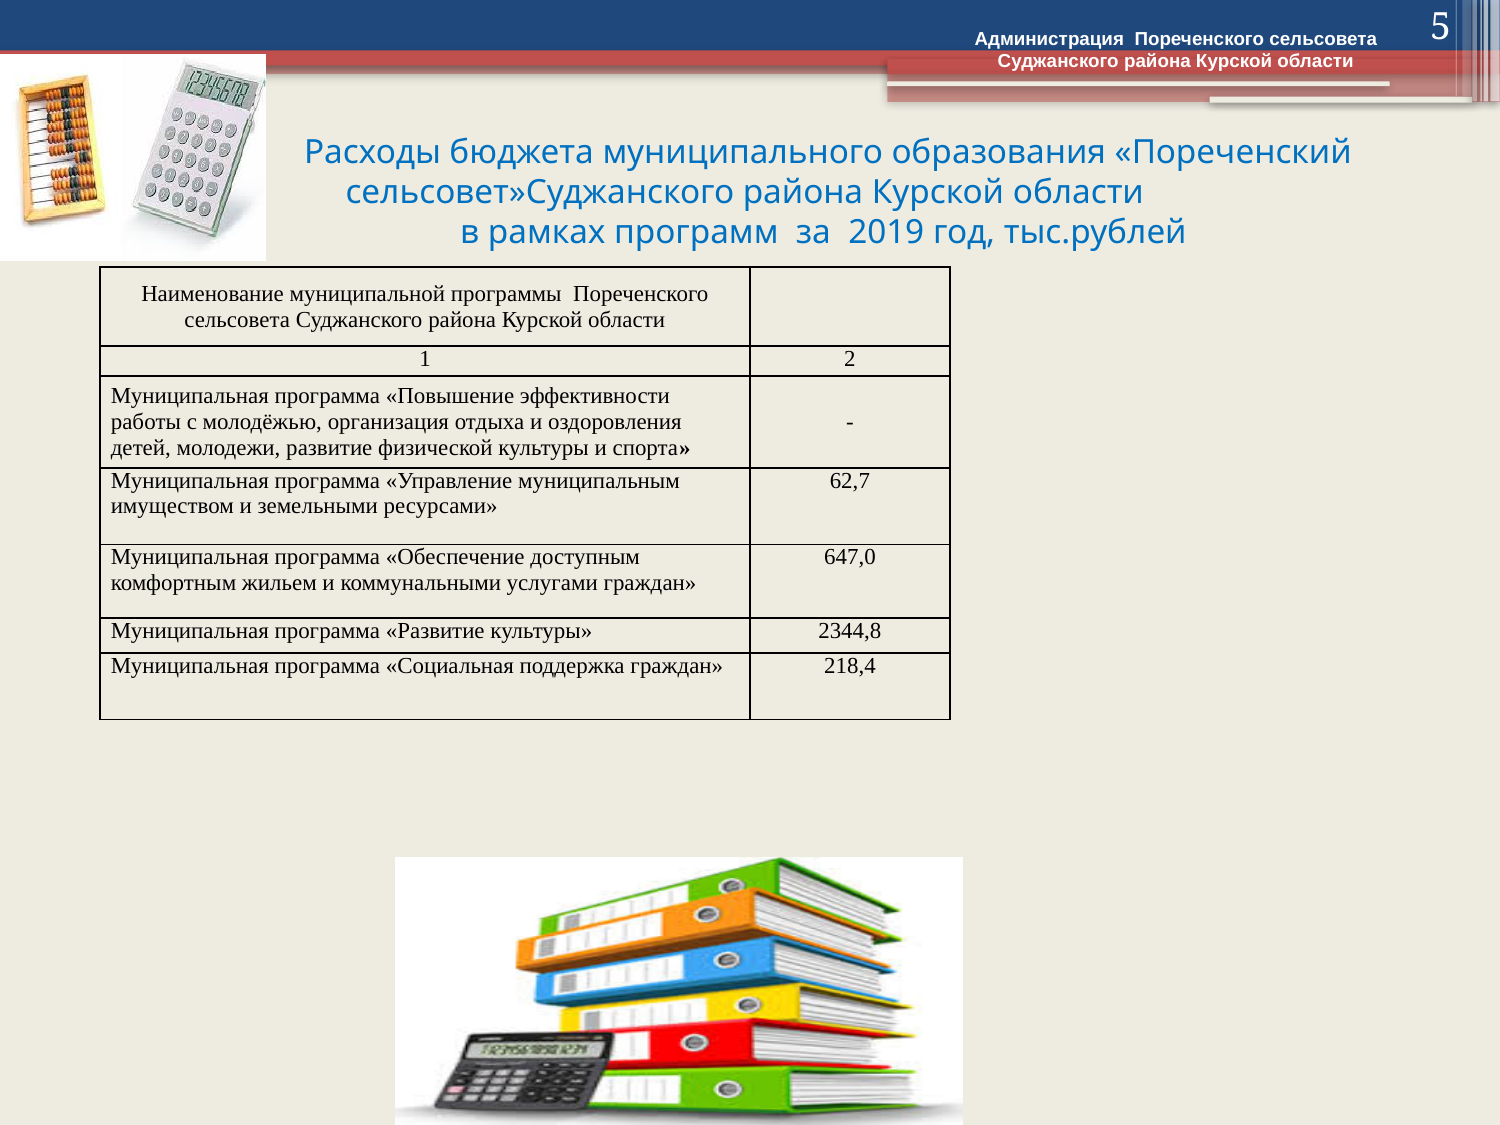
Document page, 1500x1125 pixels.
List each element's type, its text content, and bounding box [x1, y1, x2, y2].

table_cell Муниципальная программа «Социальная поддержка граждан» [101, 654, 749, 719]
table_cell 2 [751, 347, 949, 375]
title Расходы бюджета муниципального образования «Пореченский сельсовет»Суджанского района Курской области в рамках программ за 2019 год, тыс.рублей [271, 125, 1500, 256]
table_header [751, 268, 949, 345]
table_cell 218,4 [751, 654, 949, 719]
picture [395, 857, 963, 1125]
table_cell Муниципальная программа «Управление муниципальным имуществом и земельными ресурсами» [101, 469, 749, 544]
text_box Администрация Пореченского сельсовета Суджанского района Курской области [942, 19, 1409, 79]
table_cell Муниципальная программа «Развитие культуры» [101, 619, 749, 652]
table_cell 1 [101, 347, 749, 375]
table_cell Муниципальная программа «Повышение эффективности работы с молодёжью, организация отдыха и оздоровления детей, молодежи, развитие физической культуры и спорта» [101, 377, 749, 467]
table_cell - [751, 377, 949, 467]
table_cell Муниципальная программа «Обеспечение доступным комфортным жильем и коммунальными услугами граждан» [101, 545, 749, 617]
picture [0, 54, 266, 261]
table_header Наименование муниципальной программы Пореченского сельсовета Суджанского района Курской области [101, 268, 749, 345]
table_cell 62,7 [751, 469, 949, 544]
slide_number 5 [1340, 0, 1466, 61]
table_cell 647,0 [751, 545, 949, 617]
table_cell 2344,8 [751, 619, 949, 652]
